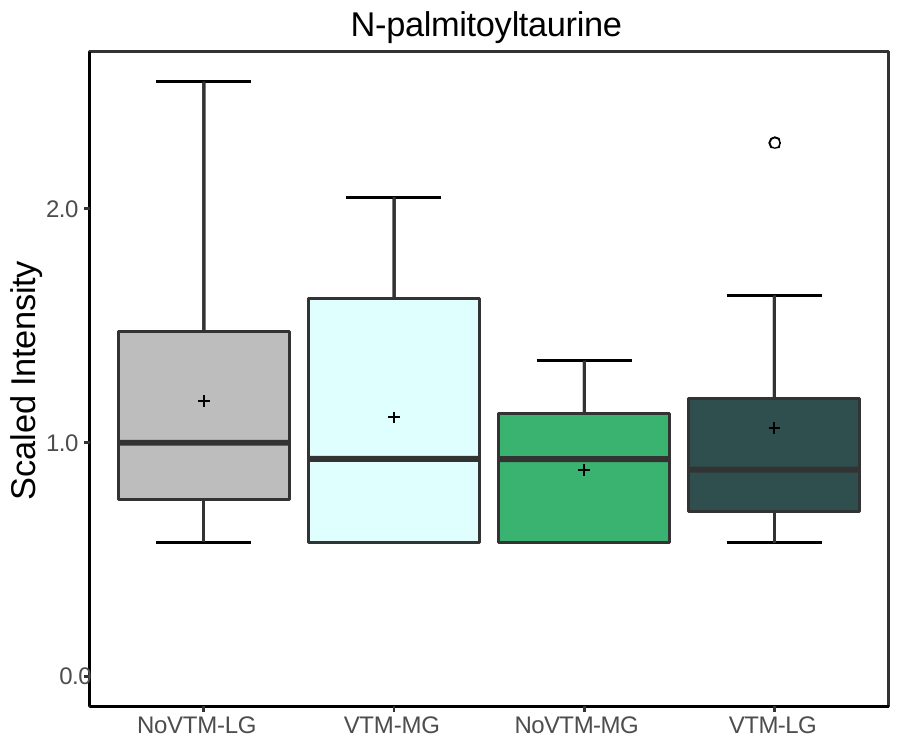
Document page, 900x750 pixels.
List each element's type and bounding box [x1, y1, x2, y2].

text_box [348, 0, 630, 44]
slide_number [134, 713, 275, 750]
footer [57, 661, 95, 750]
text_box [1, 256, 82, 503]
text_box [44, 190, 82, 222]
text_box [83, 50, 891, 738]
